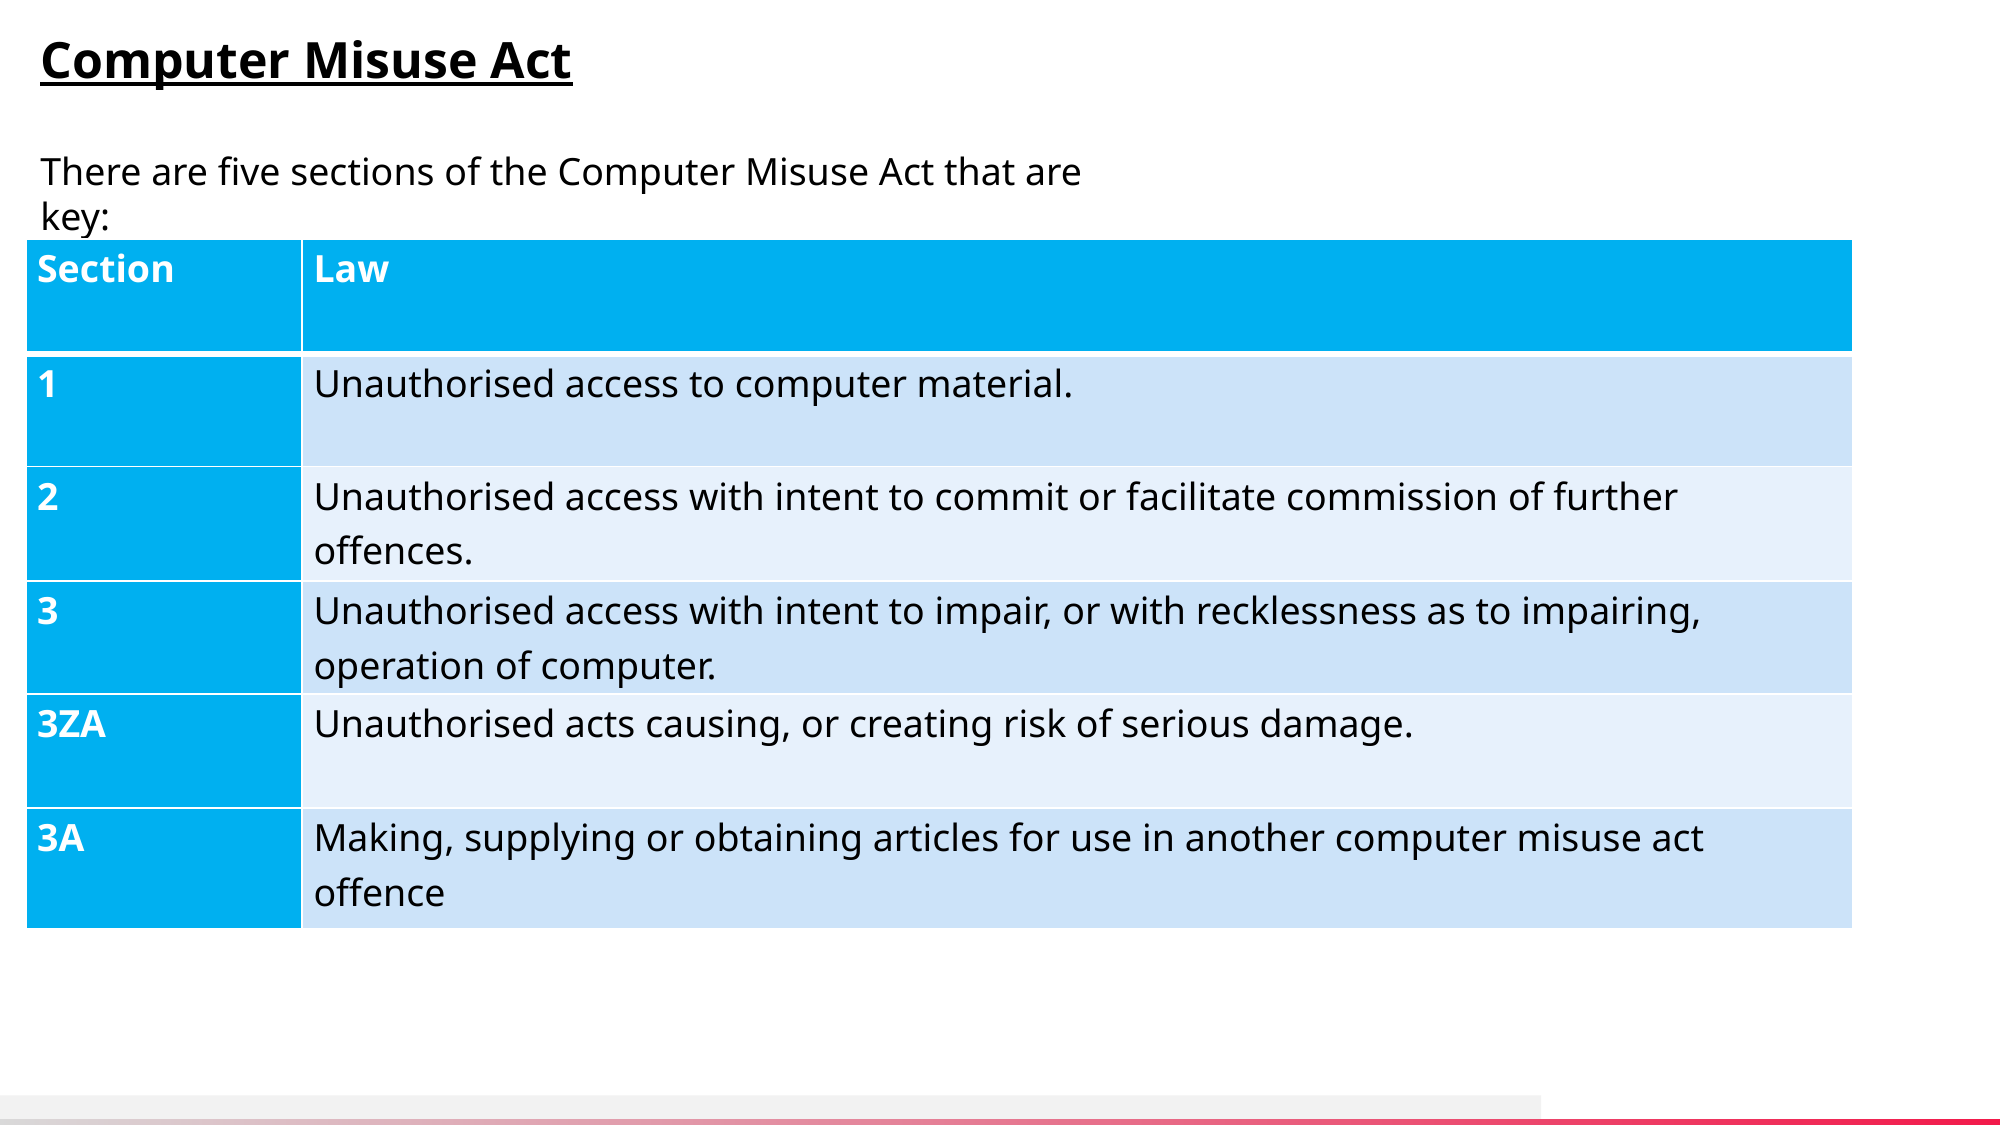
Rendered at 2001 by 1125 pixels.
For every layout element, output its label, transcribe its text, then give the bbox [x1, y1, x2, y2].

table_cell Unauthorised acts causing, or creating risk of serious damage. [303, 695, 1852, 807]
text_box Computer Misuse Act There are five sections of the Computer Misuse Act that are key: [25, 21, 1100, 238]
table_cell 1 [27, 357, 301, 466]
table_cell Unauthorised access to computer material. [303, 357, 1852, 466]
table_cell Unauthorised access with intent to impair, or with recklessness as to impairing, operation of computer. [303, 582, 1852, 693]
table_cell 3 [27, 582, 301, 693]
table_cell Making, supplying or obtaining articles for use in another computer misuse act offence [303, 809, 1852, 928]
table_cell 3A [27, 809, 301, 928]
table_cell Unauthorised access with intent to commit or facilitate commission of further offences. [303, 467, 1852, 580]
table_header Section [27, 240, 301, 351]
table_cell 2 [27, 467, 301, 580]
table_cell 3ZA [27, 695, 301, 807]
table_header Law [303, 240, 1852, 351]
